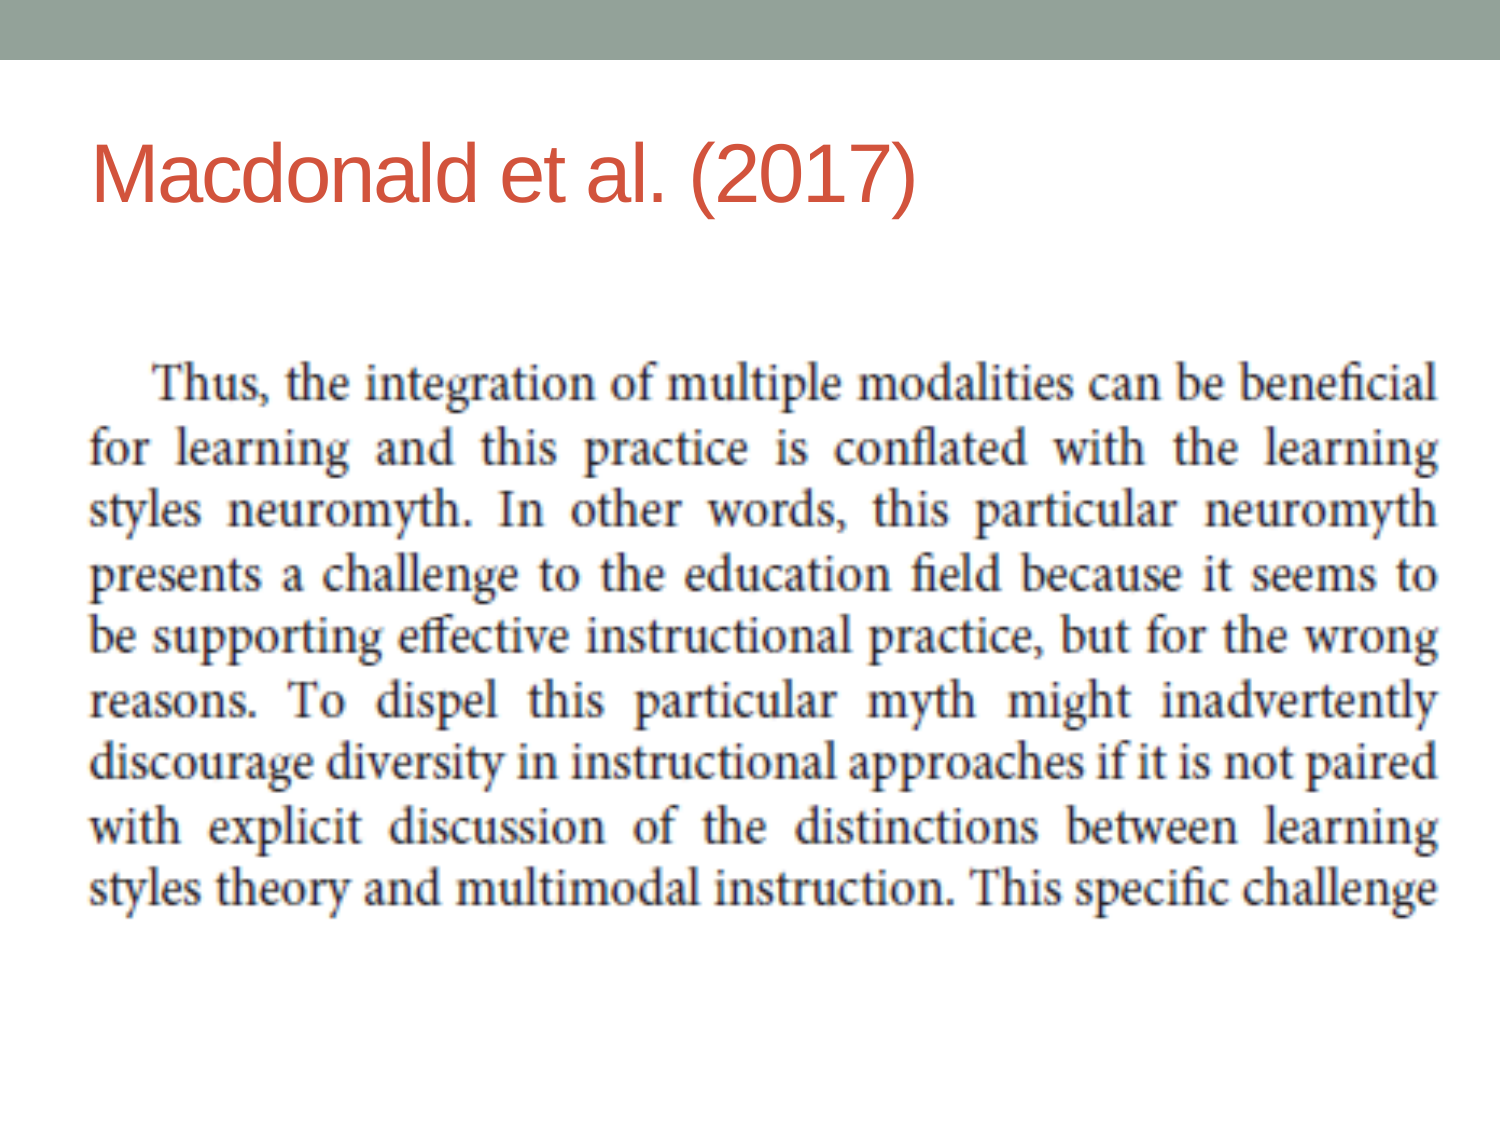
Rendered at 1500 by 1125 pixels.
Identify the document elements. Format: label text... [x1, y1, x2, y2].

title Macdonald et al. (2017) [75, 87, 1425, 250]
picture [52, 356, 1462, 929]
